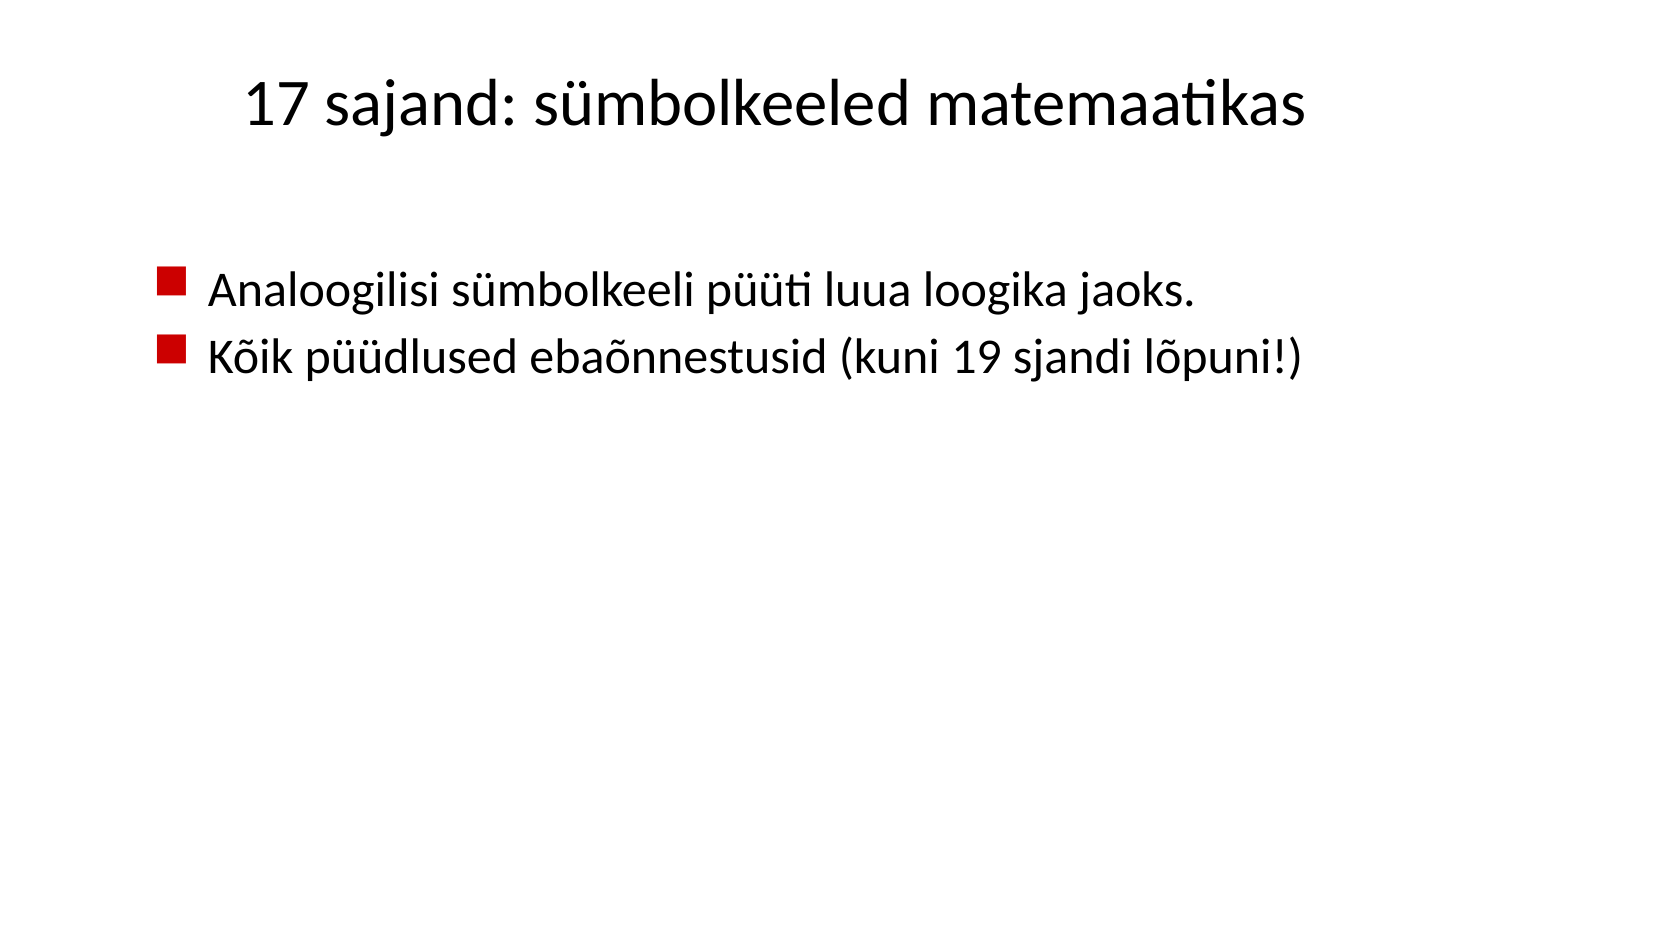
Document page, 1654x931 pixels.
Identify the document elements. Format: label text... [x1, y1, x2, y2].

title 17 sajand: sümbolkeeled matemaatikas [137, 0, 1413, 100]
list Analoogilisi sümbolkeeli püüti luua loogika jaoks. Kõik püüdlused ebaõnnestusid (kuni 19 sjandi lõpuni!)‏ [137, 125, 1425, 931]
